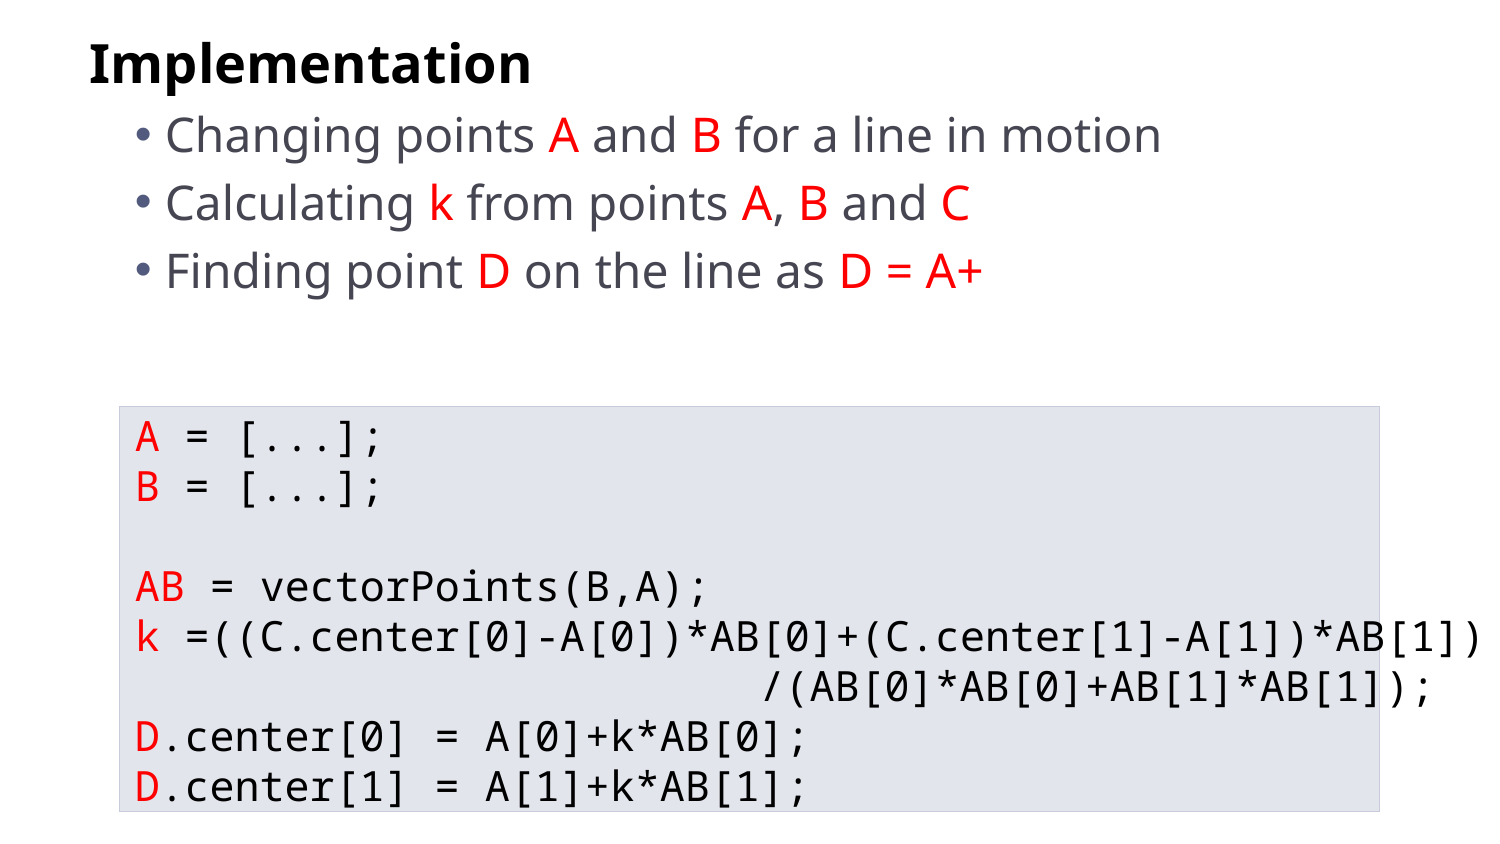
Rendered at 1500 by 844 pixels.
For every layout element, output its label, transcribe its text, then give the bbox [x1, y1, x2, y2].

text_box A = [...]; B = [...]; AB = vectorPoints(B,A); k =((C.center[0]-A[0])*AB[0]+(C.center[1]-A[1])*AB[1]) /(AB[0]*AB[0]+AB[1]*AB[1]); D.center[0] = A[0]+k*AB[0]; D.center[1] = A[1]+k*AB[1]; [119, 406, 1380, 812]
